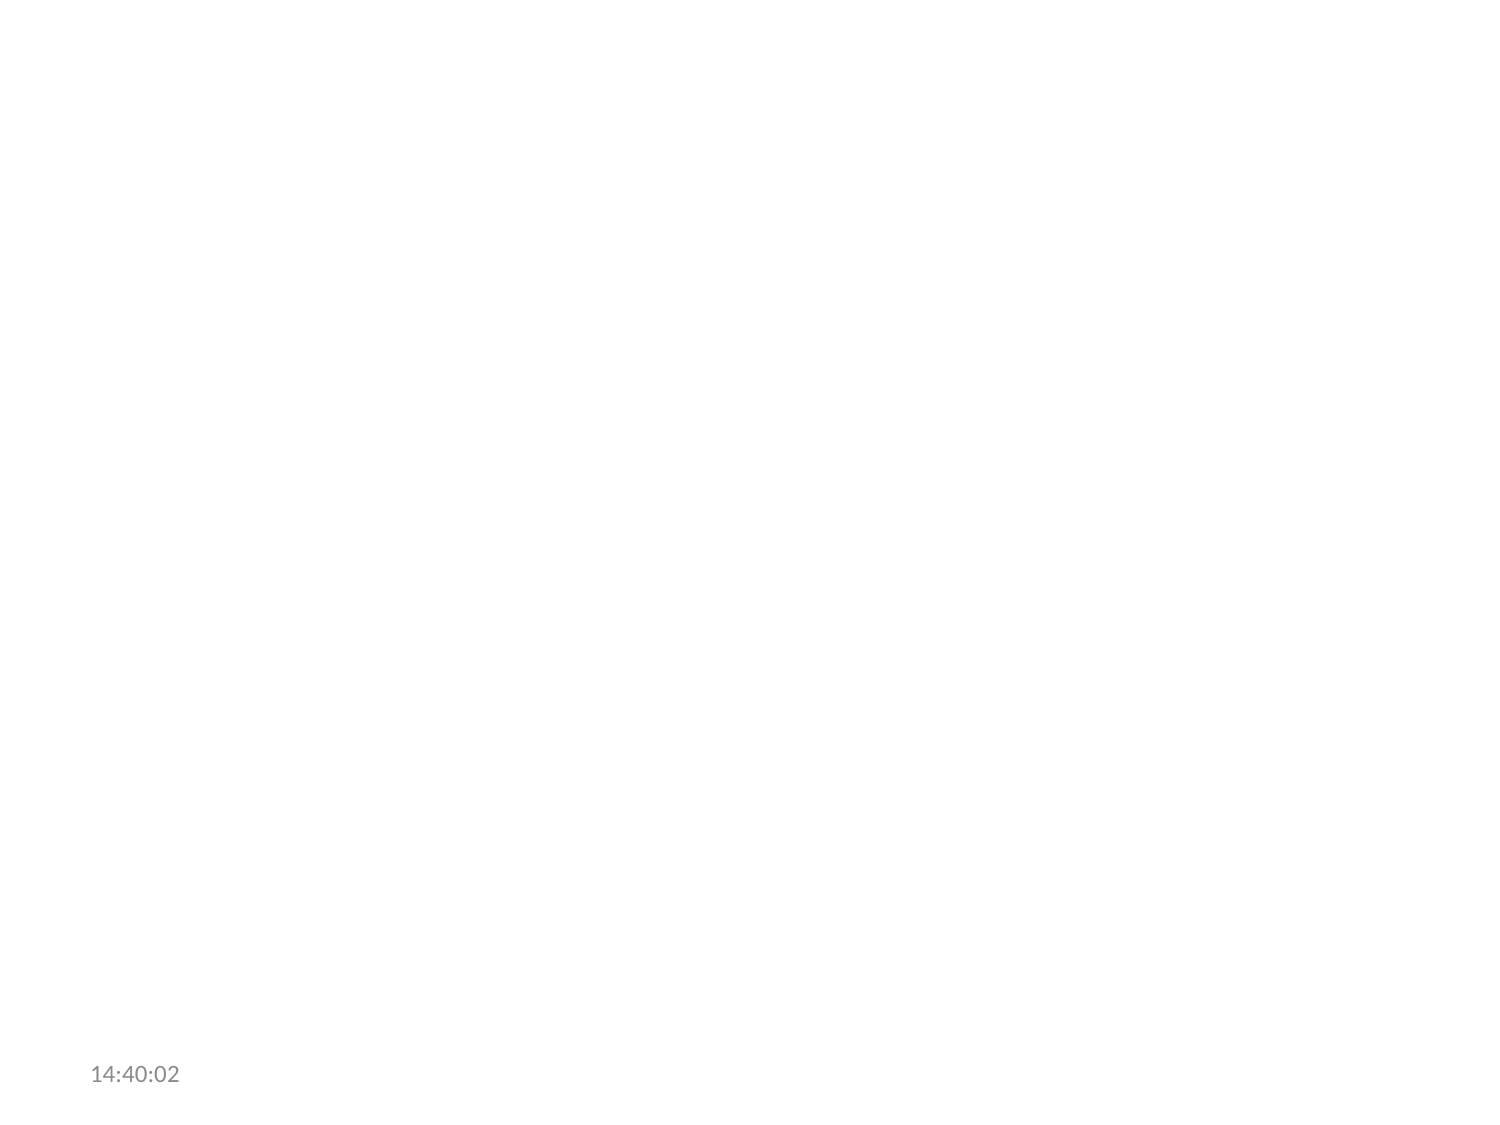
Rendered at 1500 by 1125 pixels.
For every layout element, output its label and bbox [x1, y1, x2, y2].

slide_number [75, 1042, 425, 1103]
